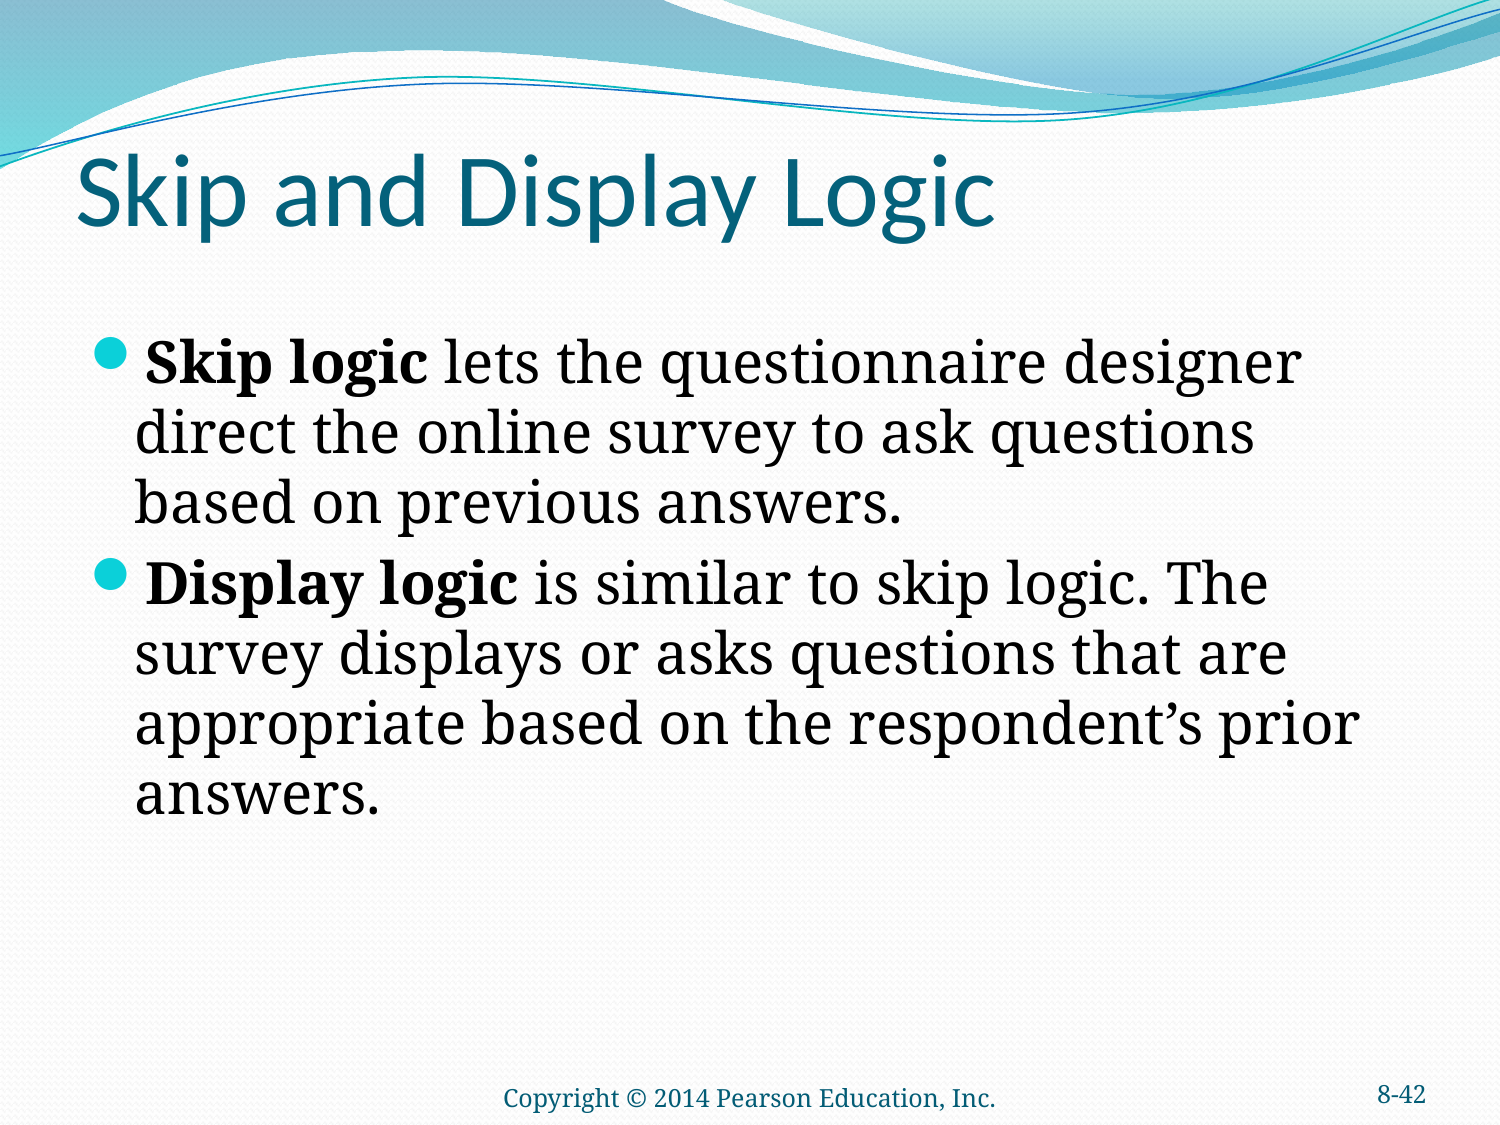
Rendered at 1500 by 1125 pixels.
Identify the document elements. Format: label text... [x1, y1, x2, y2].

list Skip logic lets the questionnaire designer direct the online survey to ask questions based on previous answers. Display logic is similar to skip logic. The survey displays or asks questions that are appropriate based on the respondent’s prior answers. [75, 317, 1425, 1038]
title Skip and Display Logic [75, 87, 1425, 275]
